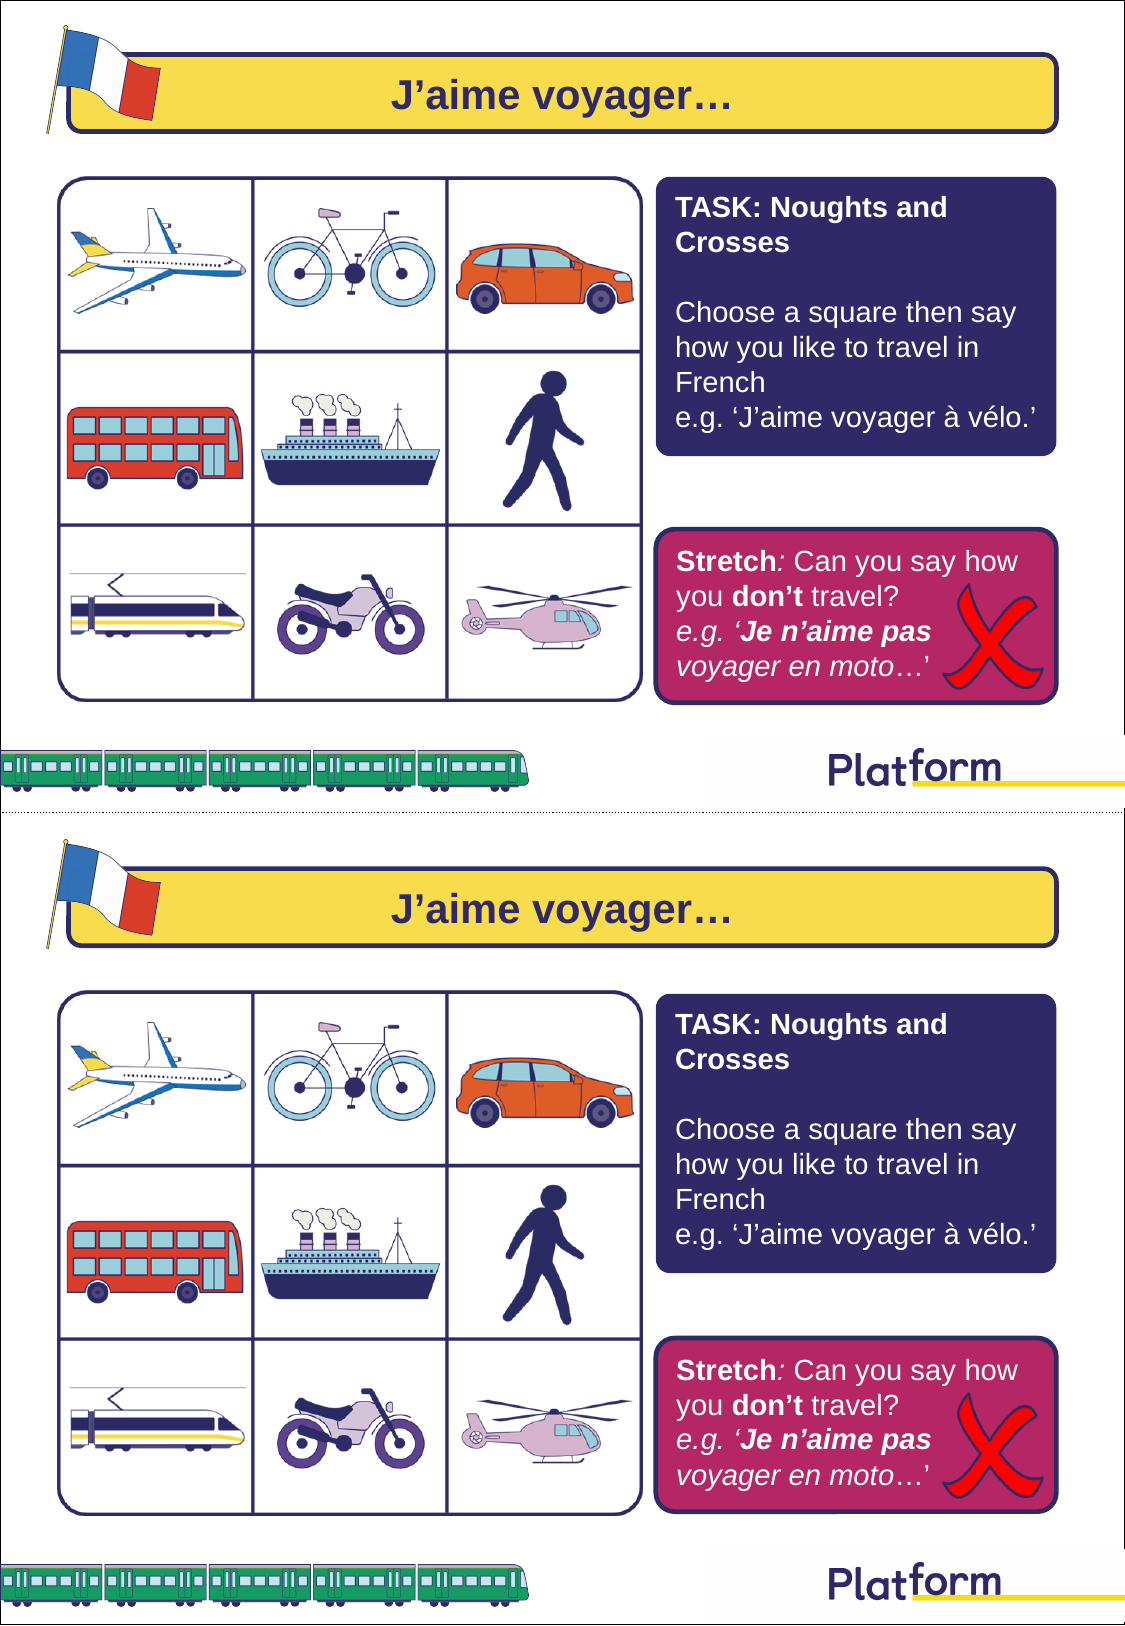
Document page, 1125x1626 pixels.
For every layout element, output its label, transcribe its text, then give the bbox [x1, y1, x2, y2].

picture [46, 839, 161, 949]
table_header [1, 1, 1124, 812]
picture [0, 1564, 529, 1607]
picture [702, 1549, 1125, 1622]
picture [942, 1392, 1044, 1499]
text_box J’aime voyager… [165, 868, 1057, 946]
picture [53, 990, 644, 1516]
text_box TASK: Noughts and Crosses Choose a square then say how you like to travel in French e.g. ‘J’aime voyager à vélo.’ [655, 176, 1057, 457]
picture [46, 25, 161, 135]
picture [0, 750, 529, 793]
picture [702, 735, 1125, 808]
text_box Stretch: Can you say how you don’t travel? e.g. ‘Je n’aime pas voyager en moto…’ [655, 1338, 1057, 1512]
text_box Stretch: Can you say how you don’t travel? e.g. ‘Je n’aime pas voyager en moto…’ [655, 529, 1057, 703]
table_cell [1, 812, 1124, 1624]
text_box J’aime voyager… [165, 54, 1057, 132]
picture [53, 176, 644, 702]
text_box TASK: Noughts and Crosses Choose a square then say how you like to travel in French e.g. ‘J’aime voyager à vélo.’ [655, 993, 1057, 1274]
picture [942, 583, 1044, 690]
